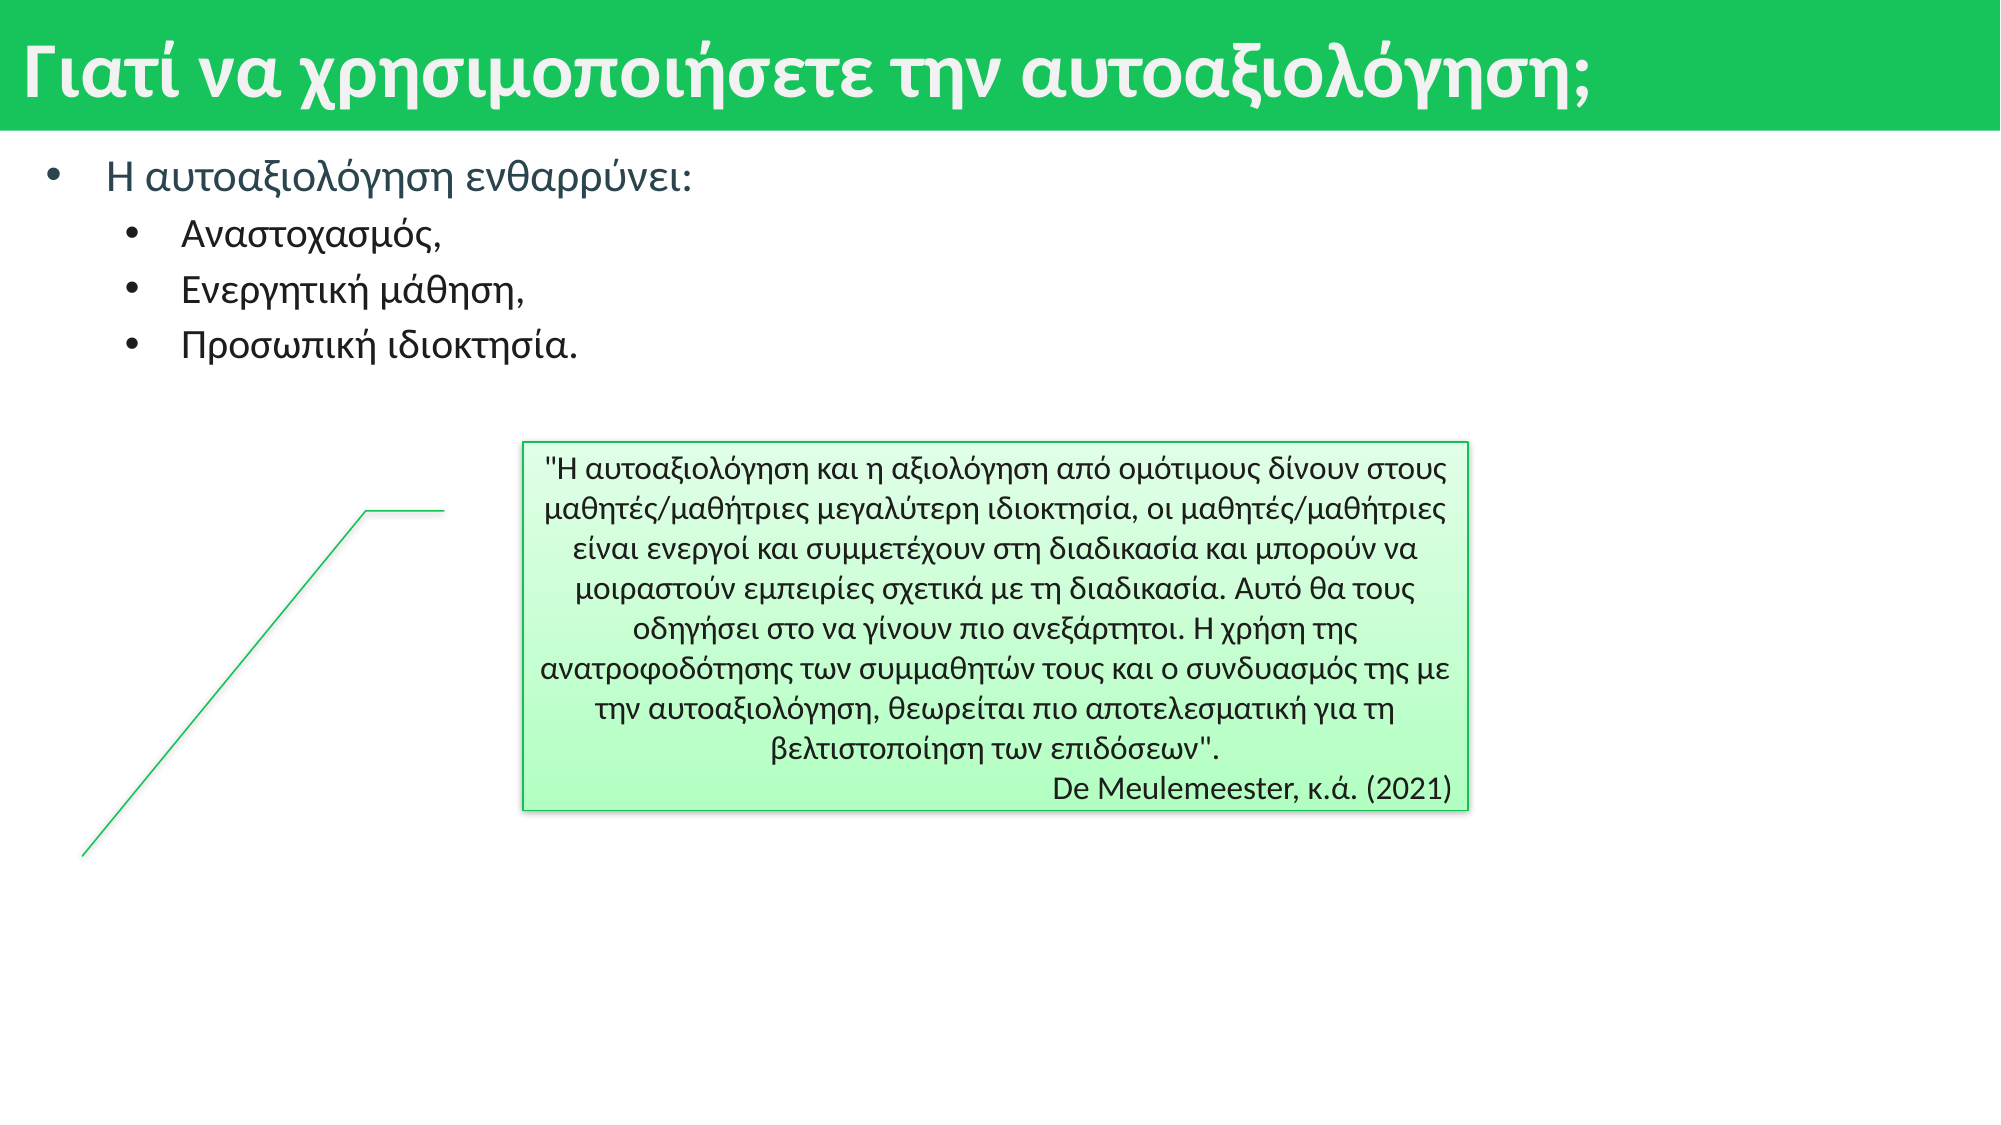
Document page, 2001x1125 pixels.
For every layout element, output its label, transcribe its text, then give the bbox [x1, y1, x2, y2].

list Η αυτοαξιολόγηση ενθαρρύνει: Αναστοχασμός, Ενεργητική μάθηση, Προσωπική ιδιοκτησία. [16, 144, 1976, 1108]
text_box "Η αυτοαξιολόγηση και η αξιολόγηση από ομότιμους δίνουν στους μαθητές/μαθήτριες μεγαλύτερη ιδιοκτησία, οι μαθητές/μαθήτριες είναι ενεργοί και συμμετέχουν στη διαδικασία και μπορούν να μοιραστούν εμπειρίες σχετικά με τη διαδικασία. Αυτό θα τους οδηγήσει στο να γίνουν πιο ανεξάρτητοι. Η χρήση της ανατροφοδότησης των συμμαθητών τους και ο συνδυασμός της με την αυτοαξιολόγηση, θεωρείται πιο αποτελεσματική για τη βελτιστοποίηση των επιδόσεων". De Meulemeester, κ.ά. (2021) [523, 441, 1469, 811]
title Γιατί να χρησιμοποιήσετε την αυτοαξιολόγηση; [16, 13, 1976, 131]
